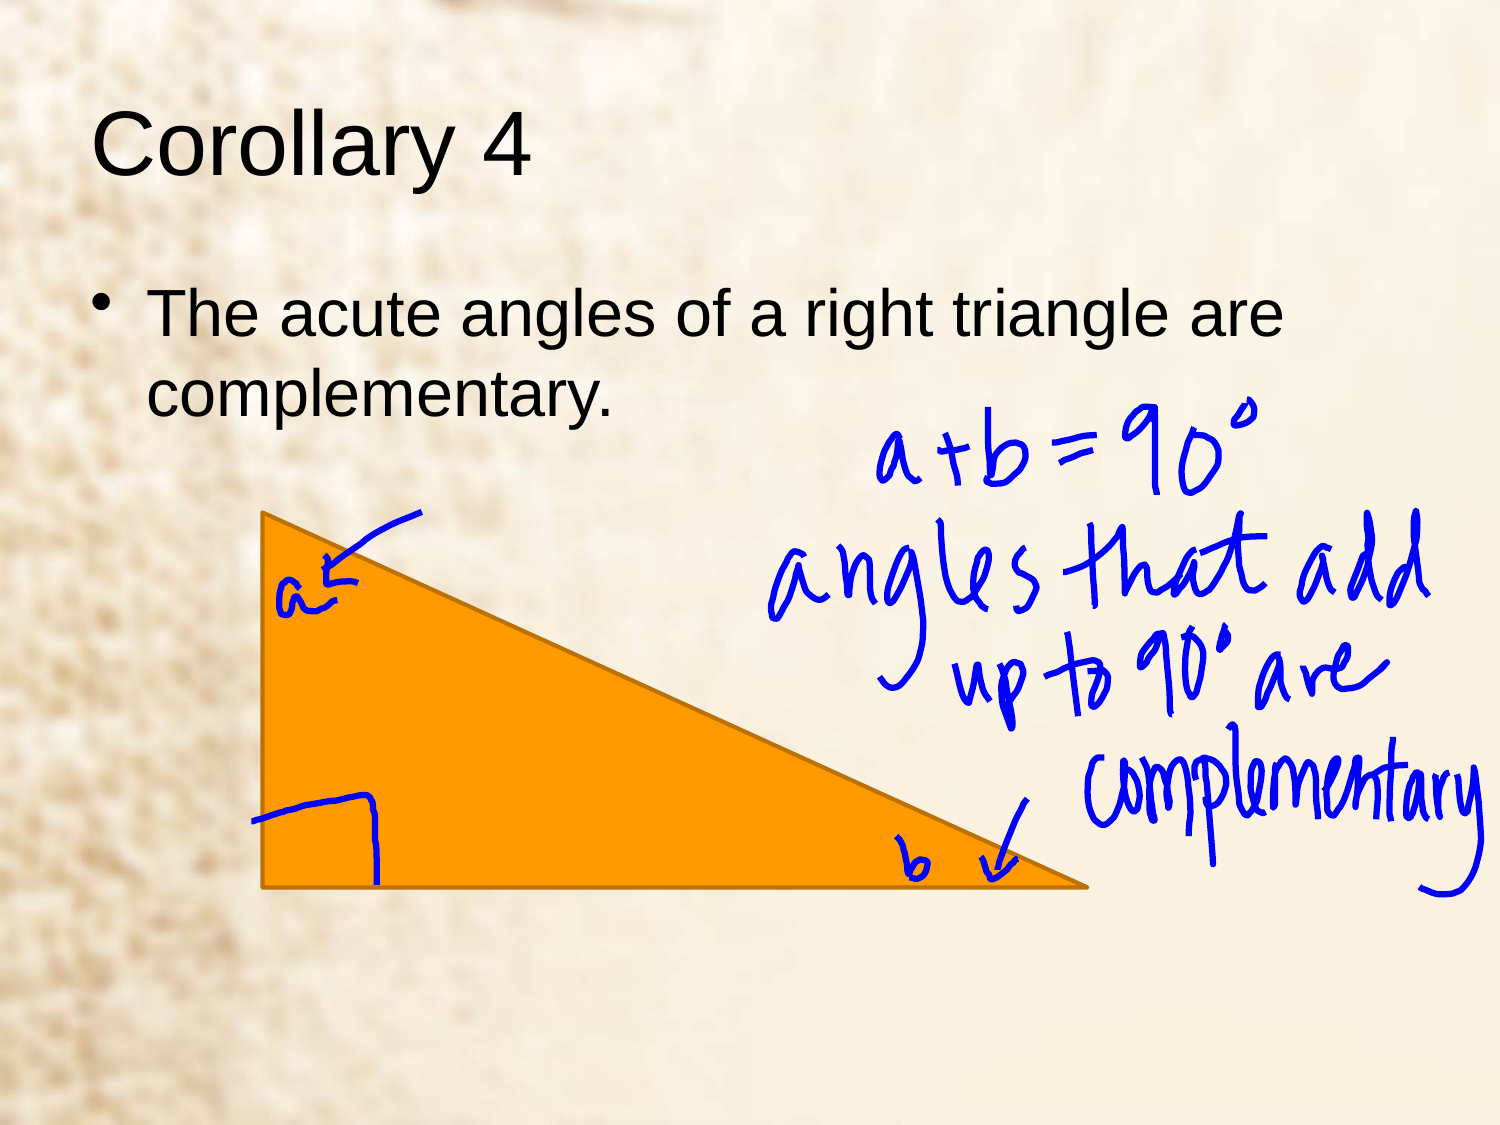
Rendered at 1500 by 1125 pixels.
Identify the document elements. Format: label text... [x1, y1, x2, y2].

text_box [980, 856, 1019, 880]
text_box [1088, 522, 1093, 560]
text_box [1193, 756, 1227, 807]
text_box [1141, 757, 1192, 837]
text_box [1302, 644, 1388, 695]
text_box [1051, 434, 1097, 444]
text_box [1124, 406, 1158, 495]
text_box [1349, 512, 1383, 601]
text_box [1390, 736, 1394, 765]
text_box [1180, 427, 1220, 494]
text_box [1298, 545, 1336, 603]
text_box [1199, 535, 1268, 554]
text_box [251, 794, 378, 885]
text_box [1181, 625, 1205, 698]
text_box [937, 448, 949, 453]
text_box [1218, 623, 1229, 651]
text_box [1091, 573, 1096, 607]
text_box [1388, 770, 1393, 822]
text_box [1044, 659, 1109, 708]
text_box [895, 835, 929, 880]
text_box [878, 433, 922, 482]
title Corollary 4 [74, 44, 1426, 233]
text_box [1434, 771, 1450, 818]
text_box [1233, 398, 1255, 427]
text_box [1013, 546, 1038, 612]
text_box [1405, 771, 1430, 820]
text_box [323, 554, 359, 586]
text_box [953, 663, 991, 704]
text_box [1373, 764, 1409, 775]
text_box [1139, 632, 1172, 716]
text_box [1388, 509, 1430, 606]
text_box [952, 445, 970, 451]
text_box [936, 518, 990, 611]
text_box [1066, 631, 1073, 664]
text_box [1086, 756, 1141, 826]
text_box [1000, 798, 1028, 857]
text_box [944, 432, 959, 486]
list The acute angles of a right triangle are complementary. [74, 262, 1426, 1006]
text_box [1058, 449, 1094, 464]
text_box [1063, 526, 1178, 595]
text_box [1072, 674, 1079, 717]
text_box [985, 406, 1027, 485]
text_box [1227, 723, 1266, 817]
text_box [1418, 766, 1482, 895]
text_box [1323, 756, 1379, 820]
text_box [1206, 806, 1214, 865]
picture [0, 0, 1500, 1125]
text_box [998, 661, 1025, 730]
text_box [1272, 757, 1319, 820]
text_box [770, 550, 830, 620]
text_box [837, 545, 877, 605]
text_box [1233, 512, 1242, 538]
text_box [278, 578, 338, 616]
text_box [1257, 653, 1291, 708]
text_box [333, 511, 423, 563]
text_box [878, 546, 925, 689]
text_box [260, 510, 1090, 890]
text_box [1173, 544, 1267, 596]
